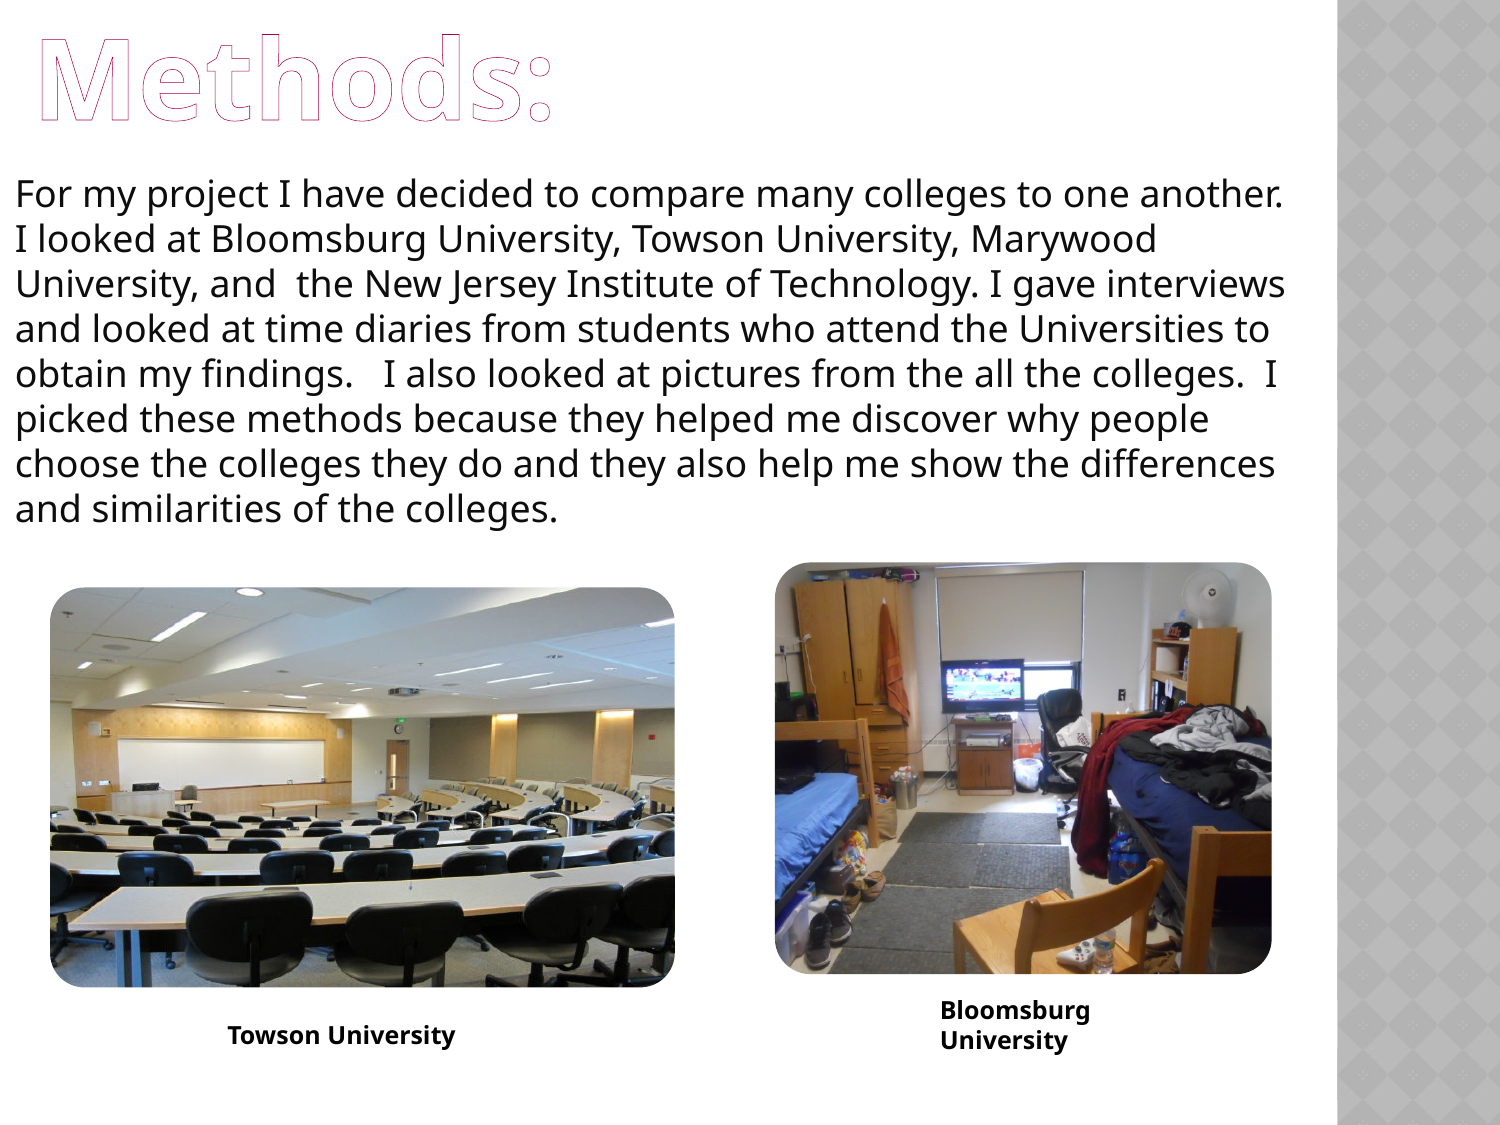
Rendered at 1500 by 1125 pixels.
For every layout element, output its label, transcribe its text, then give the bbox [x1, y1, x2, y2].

picture [774, 562, 1272, 975]
text_box Towson University [212, 1012, 488, 1058]
picture [49, 587, 675, 988]
text_box For my project I have decided to compare many colleges to one another. I looked at Bloomsburg University, Towson University, Marywood University, and the New Jersey Institute of Technology. I gave interviews and looked at time diaries from students who attend the Universities to obtain my findings. I also looked at pictures from the all the colleges. I picked these methods because they helped me discover why people choose the colleges they do and they also help me show the differences and similarities of the colleges. [0, 162, 1325, 538]
text_box Bloomsburg University [924, 987, 1200, 1063]
text_box Methods: [17, 0, 572, 150]
